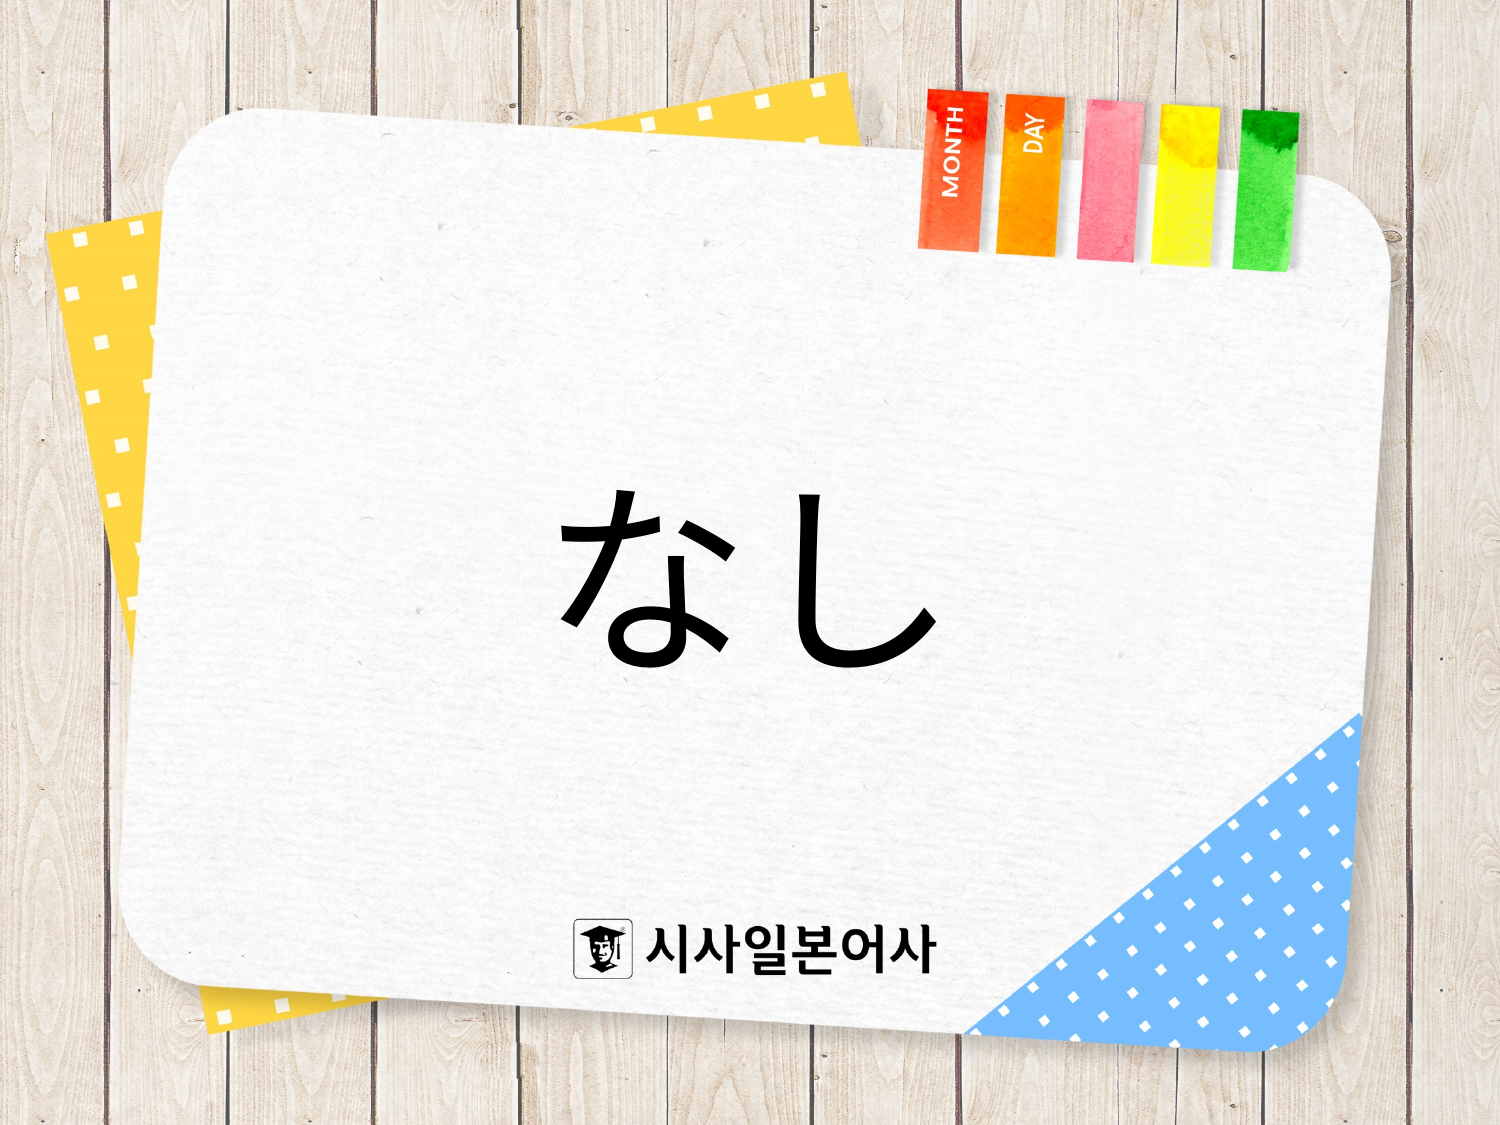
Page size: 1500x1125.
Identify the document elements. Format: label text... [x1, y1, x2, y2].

title なし [75, 338, 1425, 811]
picture [0, 0, 1500, 1125]
